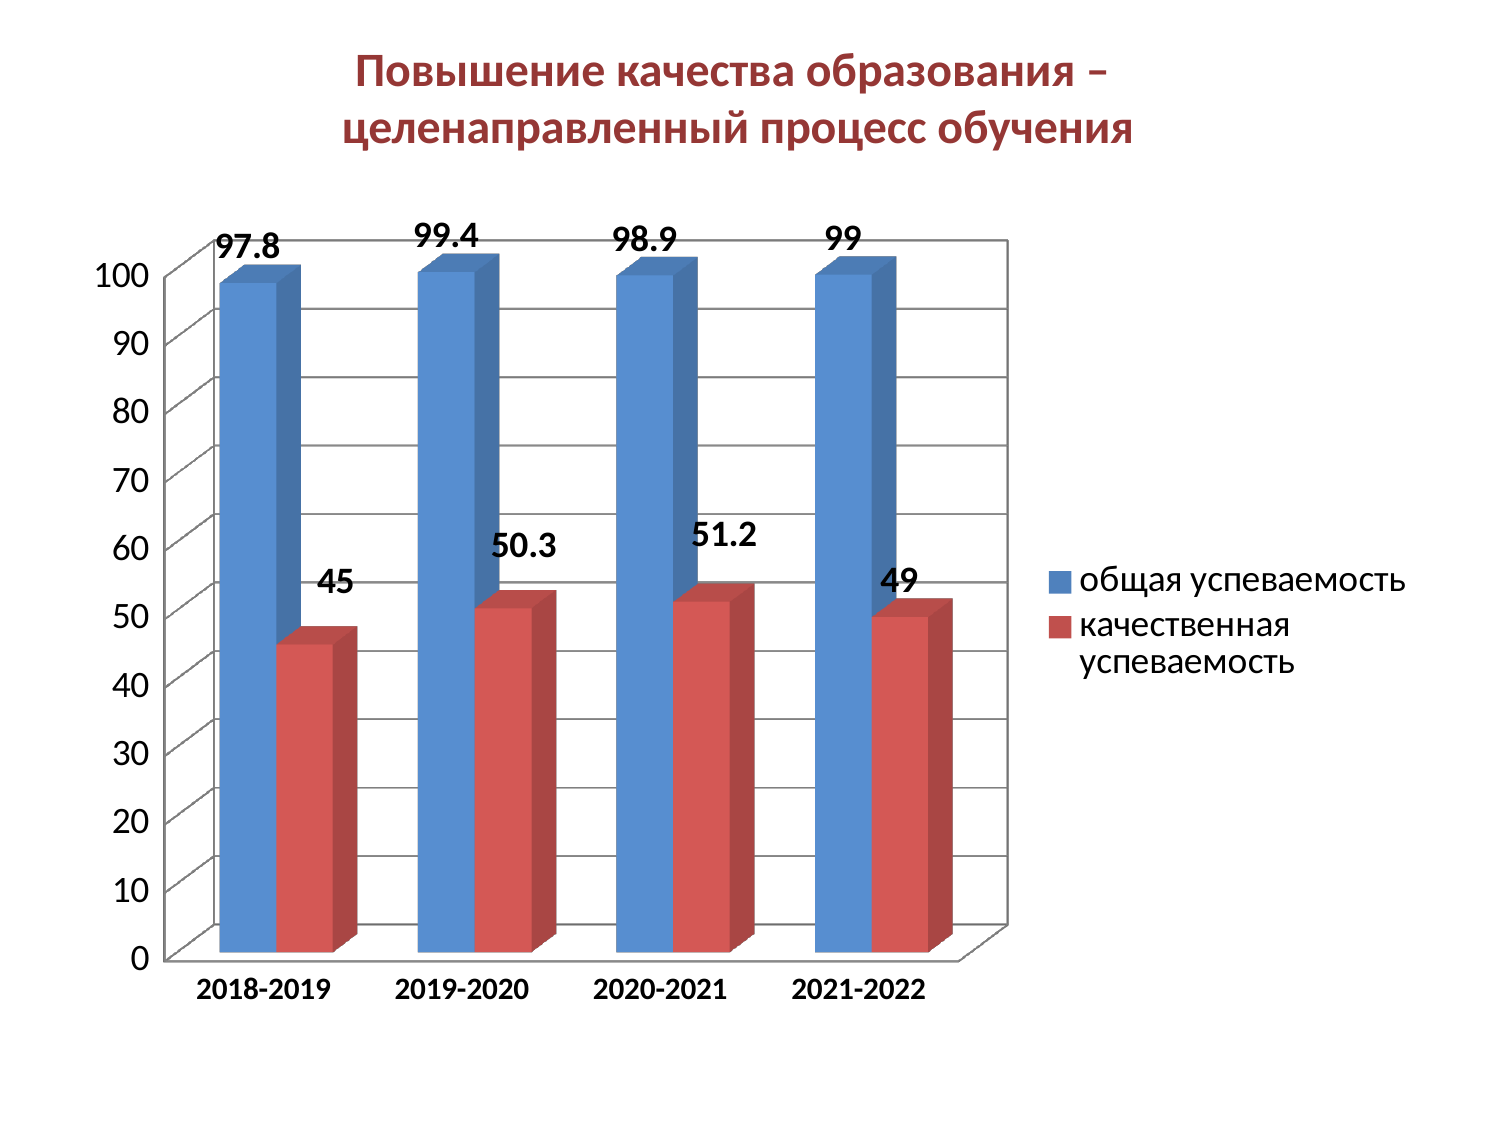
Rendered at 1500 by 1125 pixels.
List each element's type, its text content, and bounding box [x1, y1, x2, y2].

chart [64, 219, 1432, 1024]
title Повышение качества образования – целенаправленный процесс обучения [41, 30, 1436, 161]
